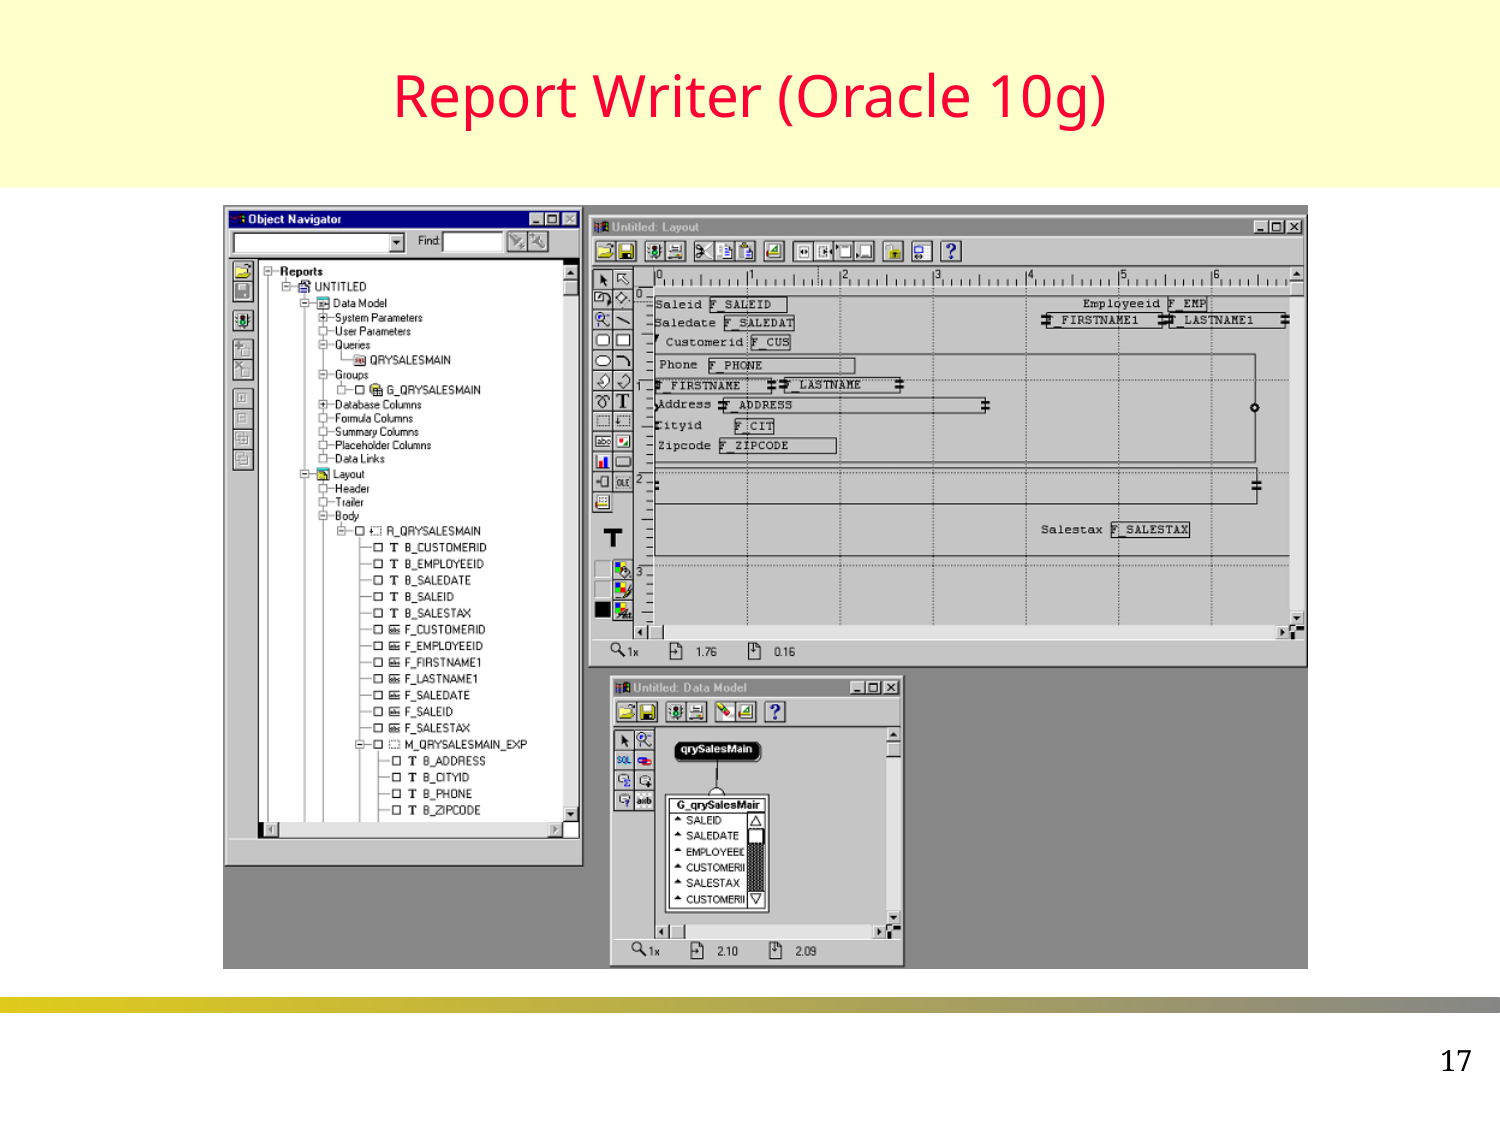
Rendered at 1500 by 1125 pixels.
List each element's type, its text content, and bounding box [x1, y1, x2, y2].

picture [223, 205, 1309, 969]
slide_number 17 [1174, 1024, 1488, 1101]
title Report Writer (Oracle 10g) [0, 0, 1500, 188]
